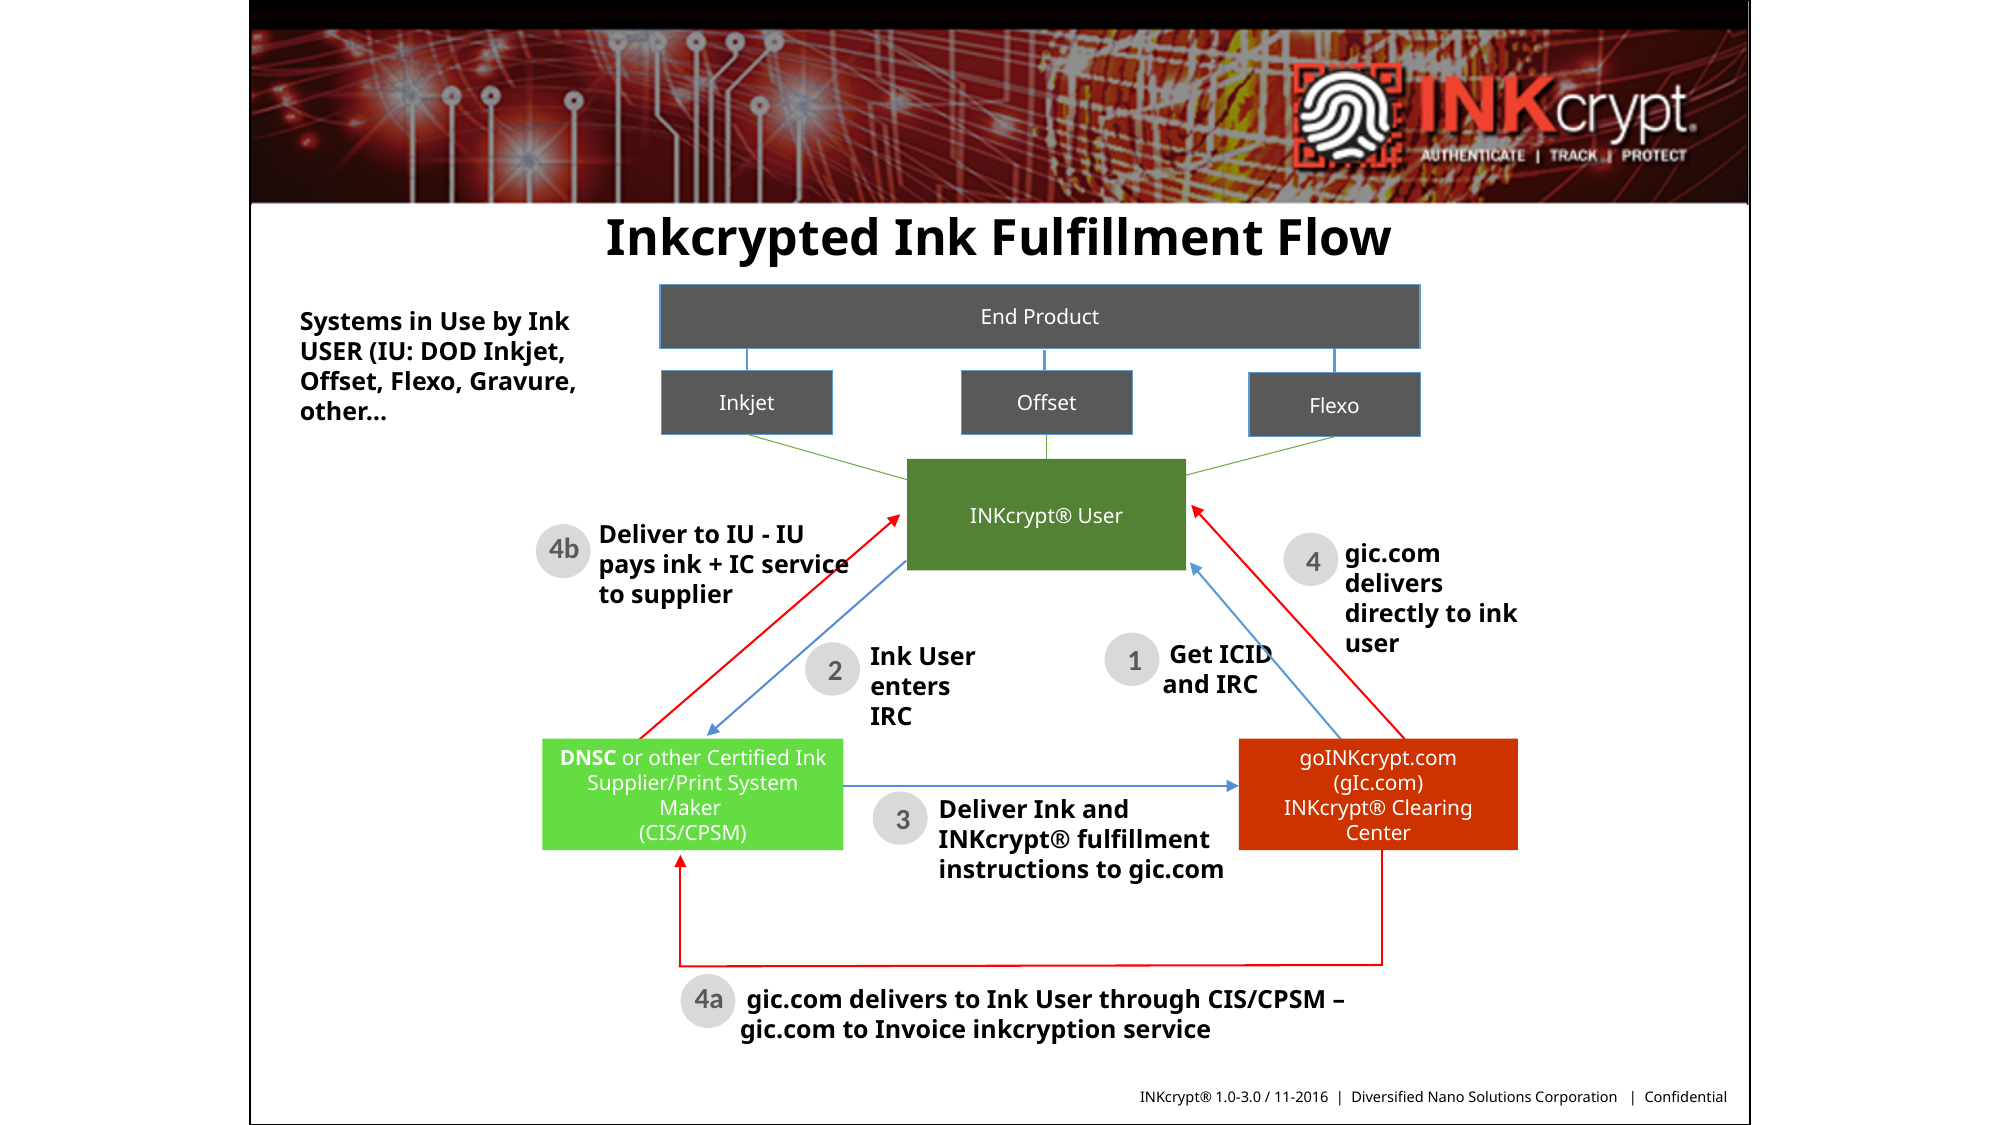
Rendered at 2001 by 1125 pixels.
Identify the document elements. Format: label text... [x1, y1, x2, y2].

picture [249, 0, 1750, 205]
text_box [671, 967, 748, 1029]
text_box [249, 205, 1750, 1080]
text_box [901, 560, 907, 736]
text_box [1191, 504, 1405, 739]
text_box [1189, 562, 1347, 746]
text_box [638, 514, 901, 741]
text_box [1170, 436, 1335, 480]
text_box INKcrypt® 1.0-3.0 / 11-2016 | Diversified Nano Solutions Corporation | Confidential [249, 1080, 1750, 1113]
text_box [249, 1113, 1750, 1125]
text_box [526, 517, 603, 579]
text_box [746, 434, 911, 481]
